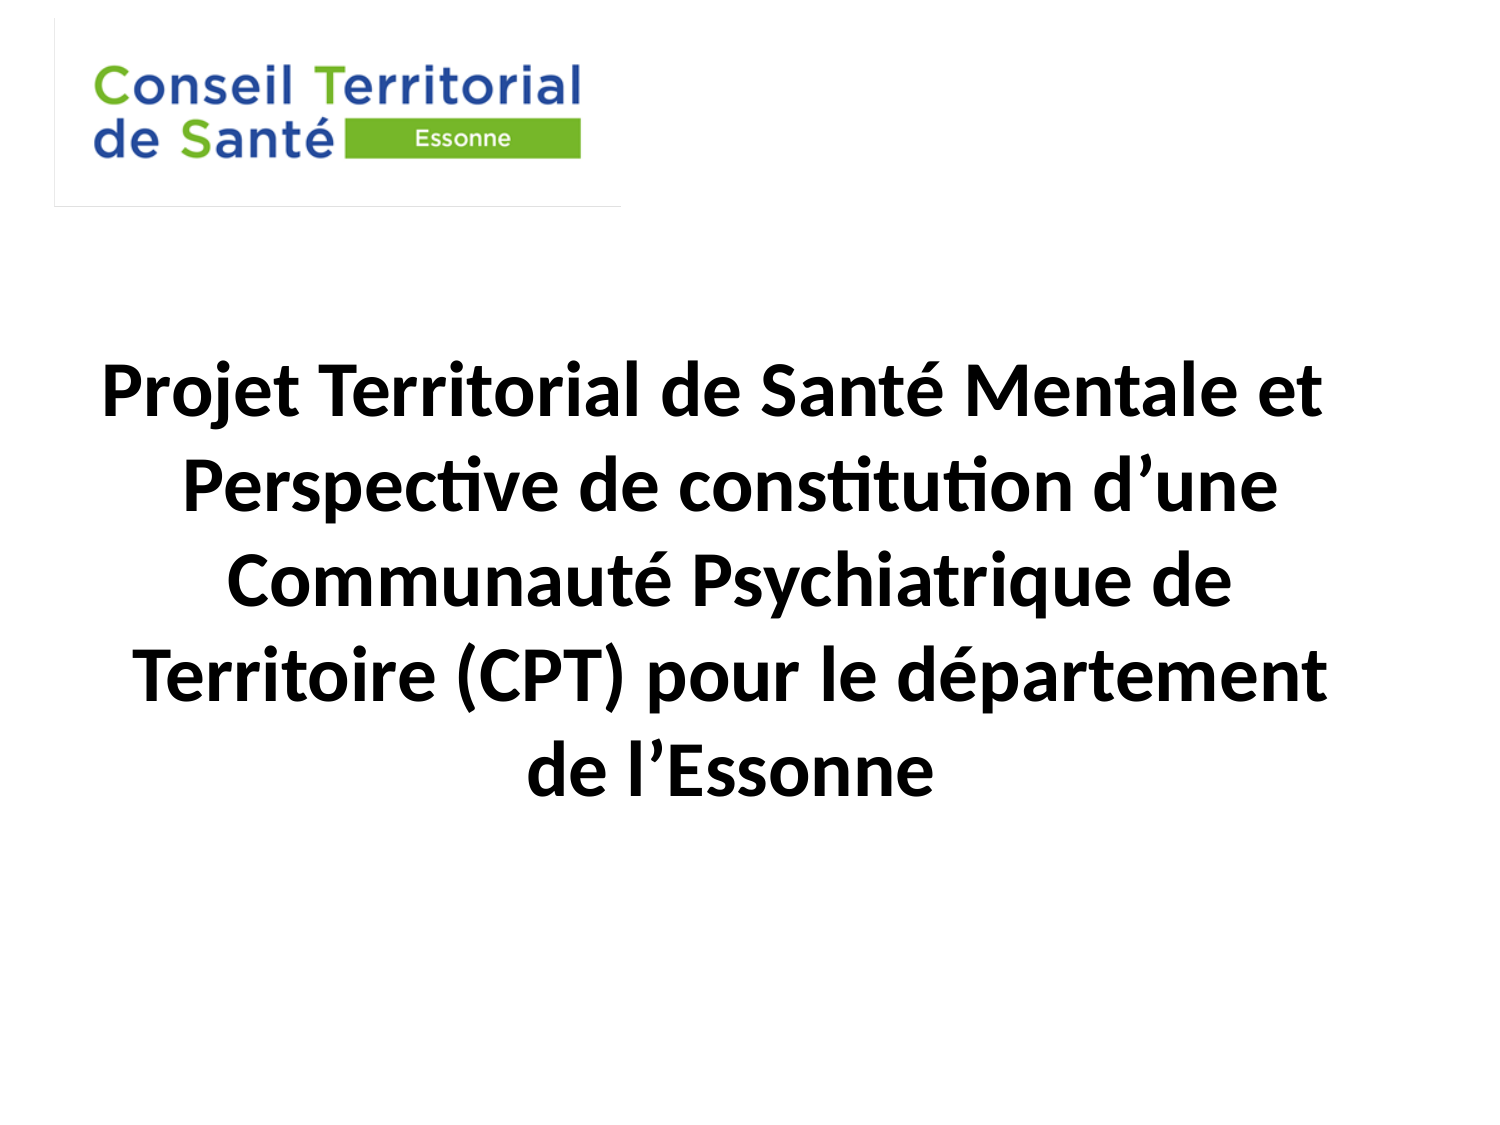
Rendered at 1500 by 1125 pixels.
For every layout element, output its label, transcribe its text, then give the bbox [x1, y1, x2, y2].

picture [53, 18, 621, 209]
title Projet Territorial de Santé Mentale et Perspective de constitution d’une Communauté Psychiatrique de Territoire (CPT) pour le département de l’Essonne [75, 302, 1388, 846]
